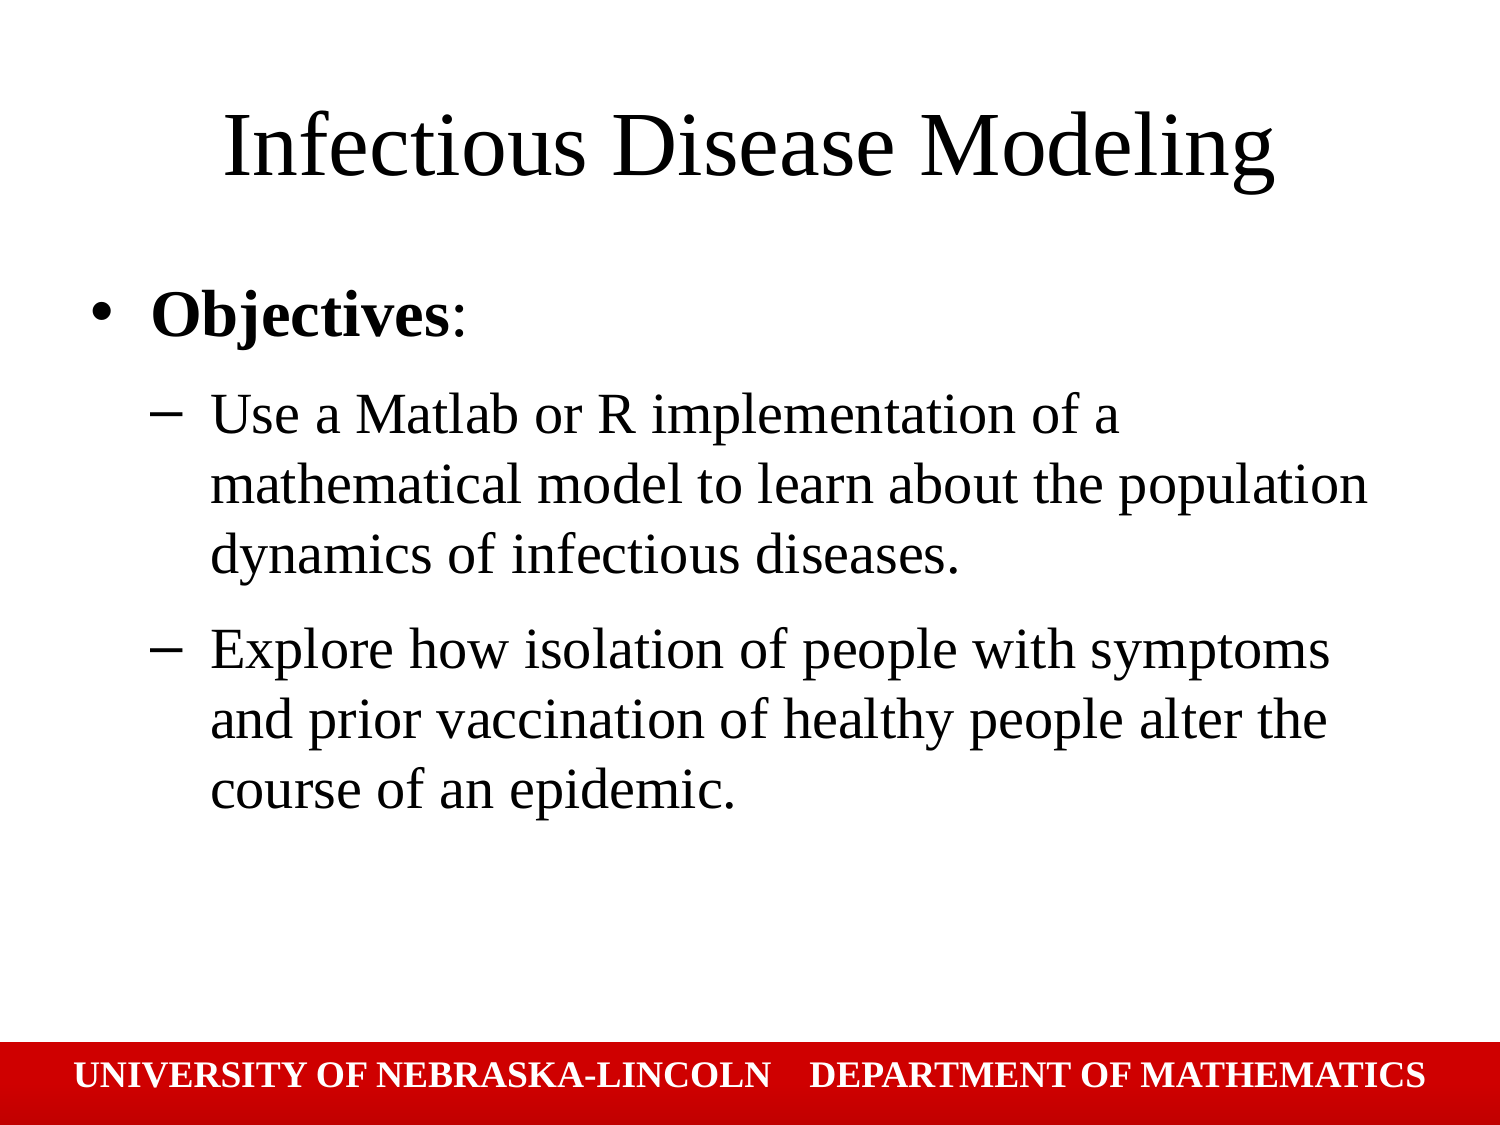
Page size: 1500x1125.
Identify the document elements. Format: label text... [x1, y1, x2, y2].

list Objectives: Use a Matlab or R implementation of a mathematical model to learn about the population dynamics of infectious diseases. Explore how isolation of people with symptoms and prior vaccination of healthy people alter the course of an epidemic. [75, 262, 1425, 925]
title Infectious Disease Modeling [75, 45, 1425, 233]
